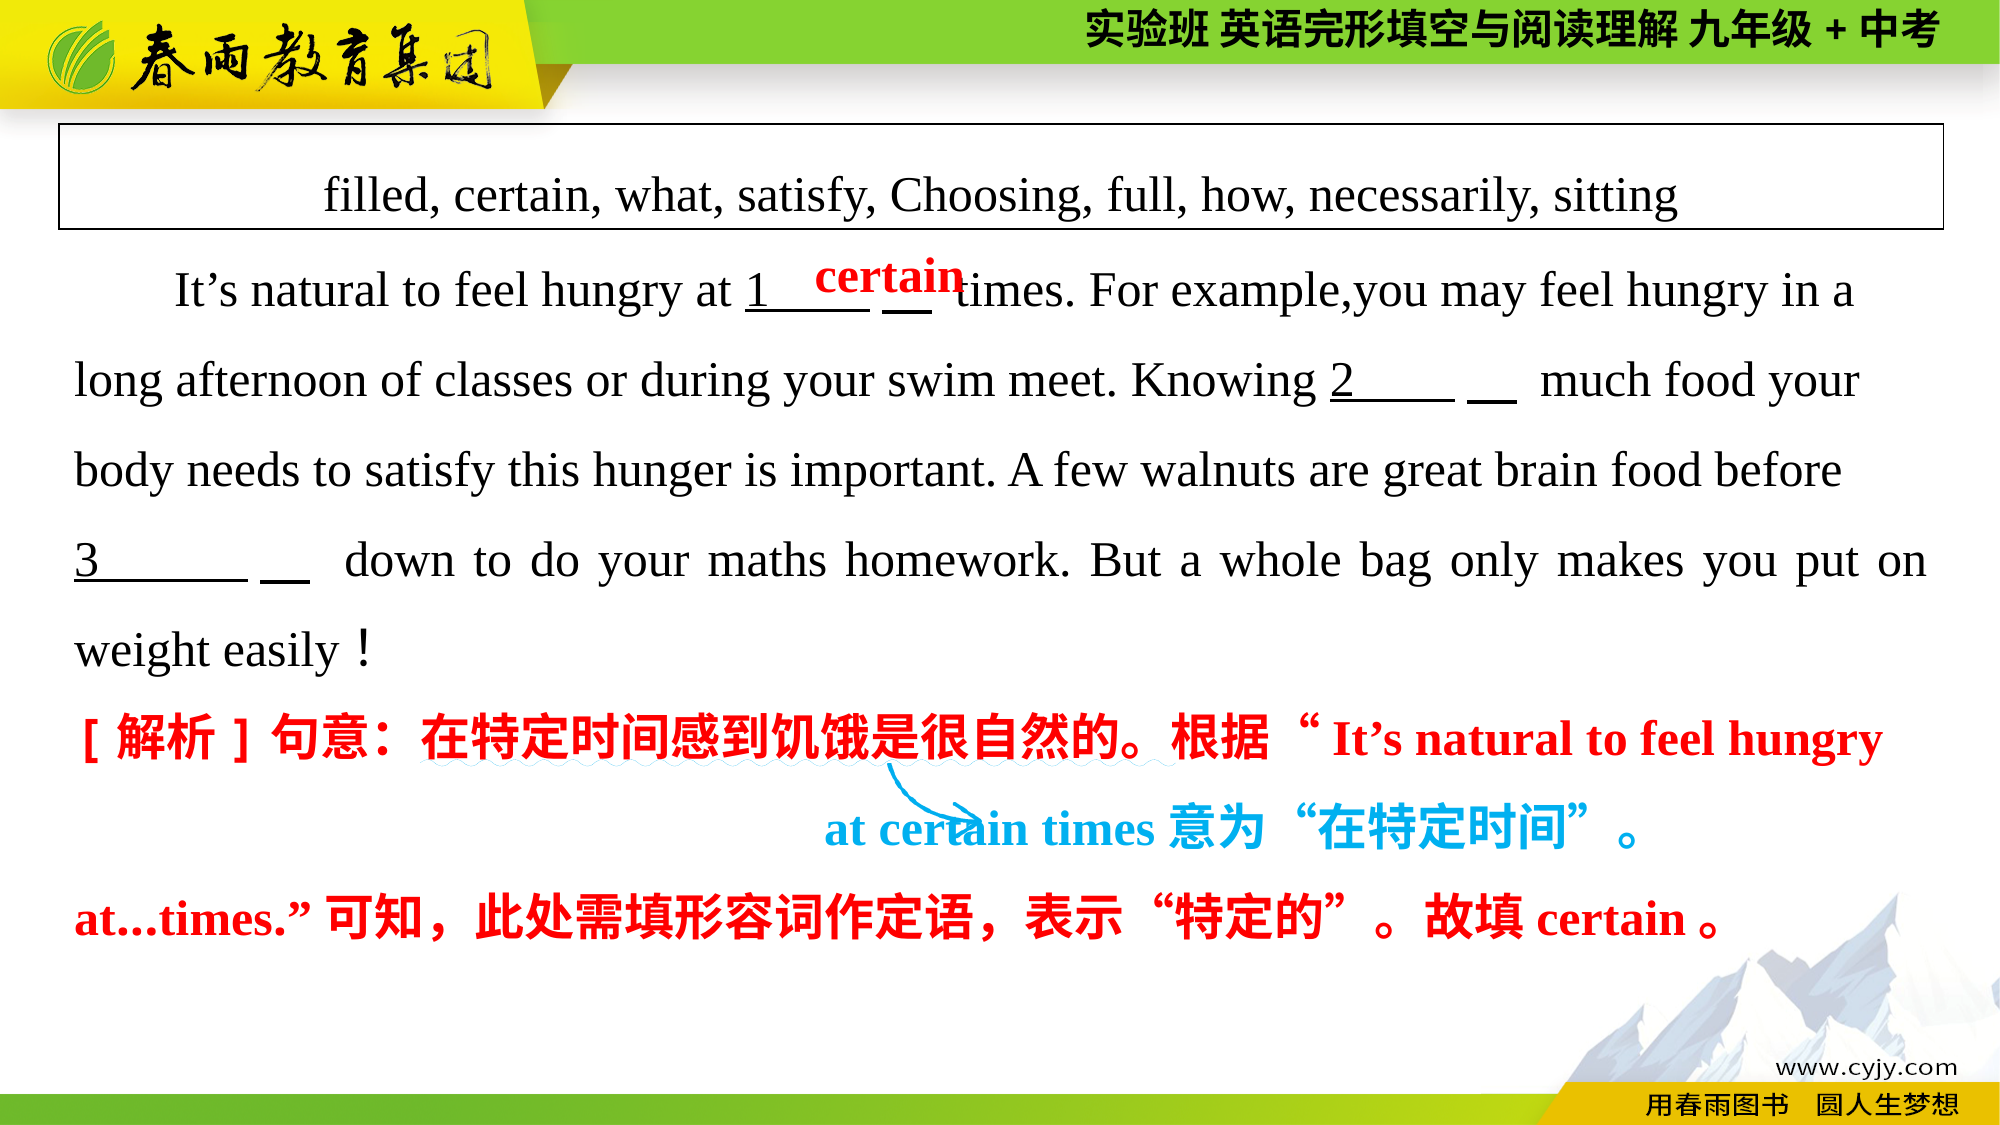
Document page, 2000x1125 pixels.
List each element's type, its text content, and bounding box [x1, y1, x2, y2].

text_box [解析]句意：在特定时间感到饥饿是很自然的。根据“It’s natural to feel hungry at certain times意为“在特定时间”。 at...times.”可知，此处需填形容词作定语，表示“特定的”。故填certain。 [59, 689, 1944, 954]
text_box certain [799, 235, 980, 310]
list It’s natural to feel hungry at 1 times. For example,you may feel hungry in a long afternoon of classes or during your swim meet. Knowing 2 much food your body needs to satisfy this hunger is important. A few walnuts are great brain food before 3 down to do your maths homework. But a whole bag only makes you put on weight easily！ [59, 229, 1944, 689]
picture [0, 0, 2000, 1125]
text_box filled, certain, what, satisfy, Choosing, full, how, necessarily, sitting [59, 123, 1944, 229]
